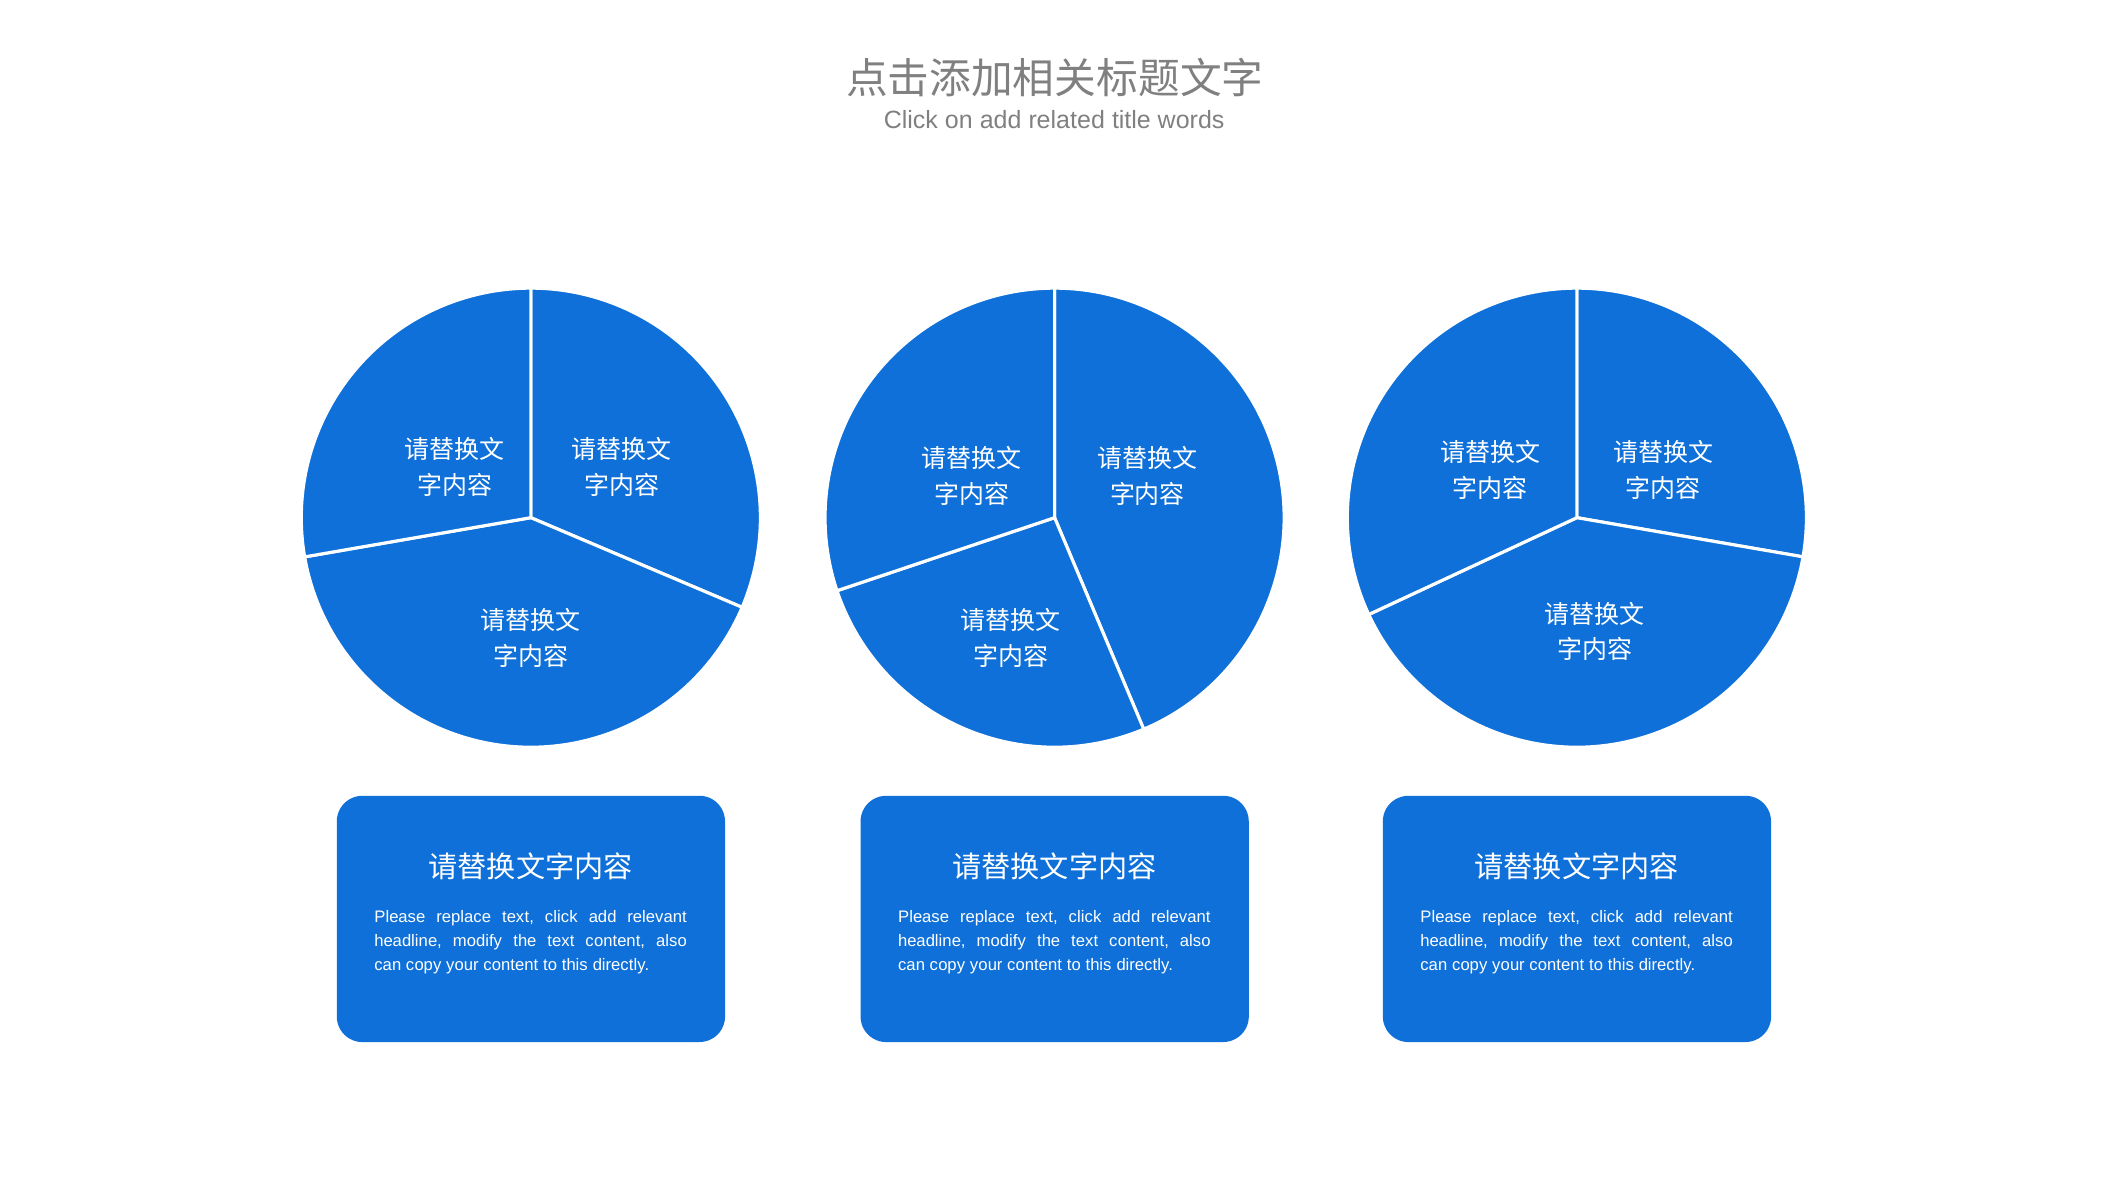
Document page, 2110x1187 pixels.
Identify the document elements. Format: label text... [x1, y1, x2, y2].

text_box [1382, 795, 1772, 1043]
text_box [777, 278, 1300, 757]
text_box Click on add related title words [864, 95, 1246, 158]
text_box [336, 795, 726, 1043]
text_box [1300, 278, 1854, 757]
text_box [860, 795, 1249, 1043]
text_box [254, 278, 777, 757]
text_box 点击添加相关标题文字 [803, 44, 1307, 107]
